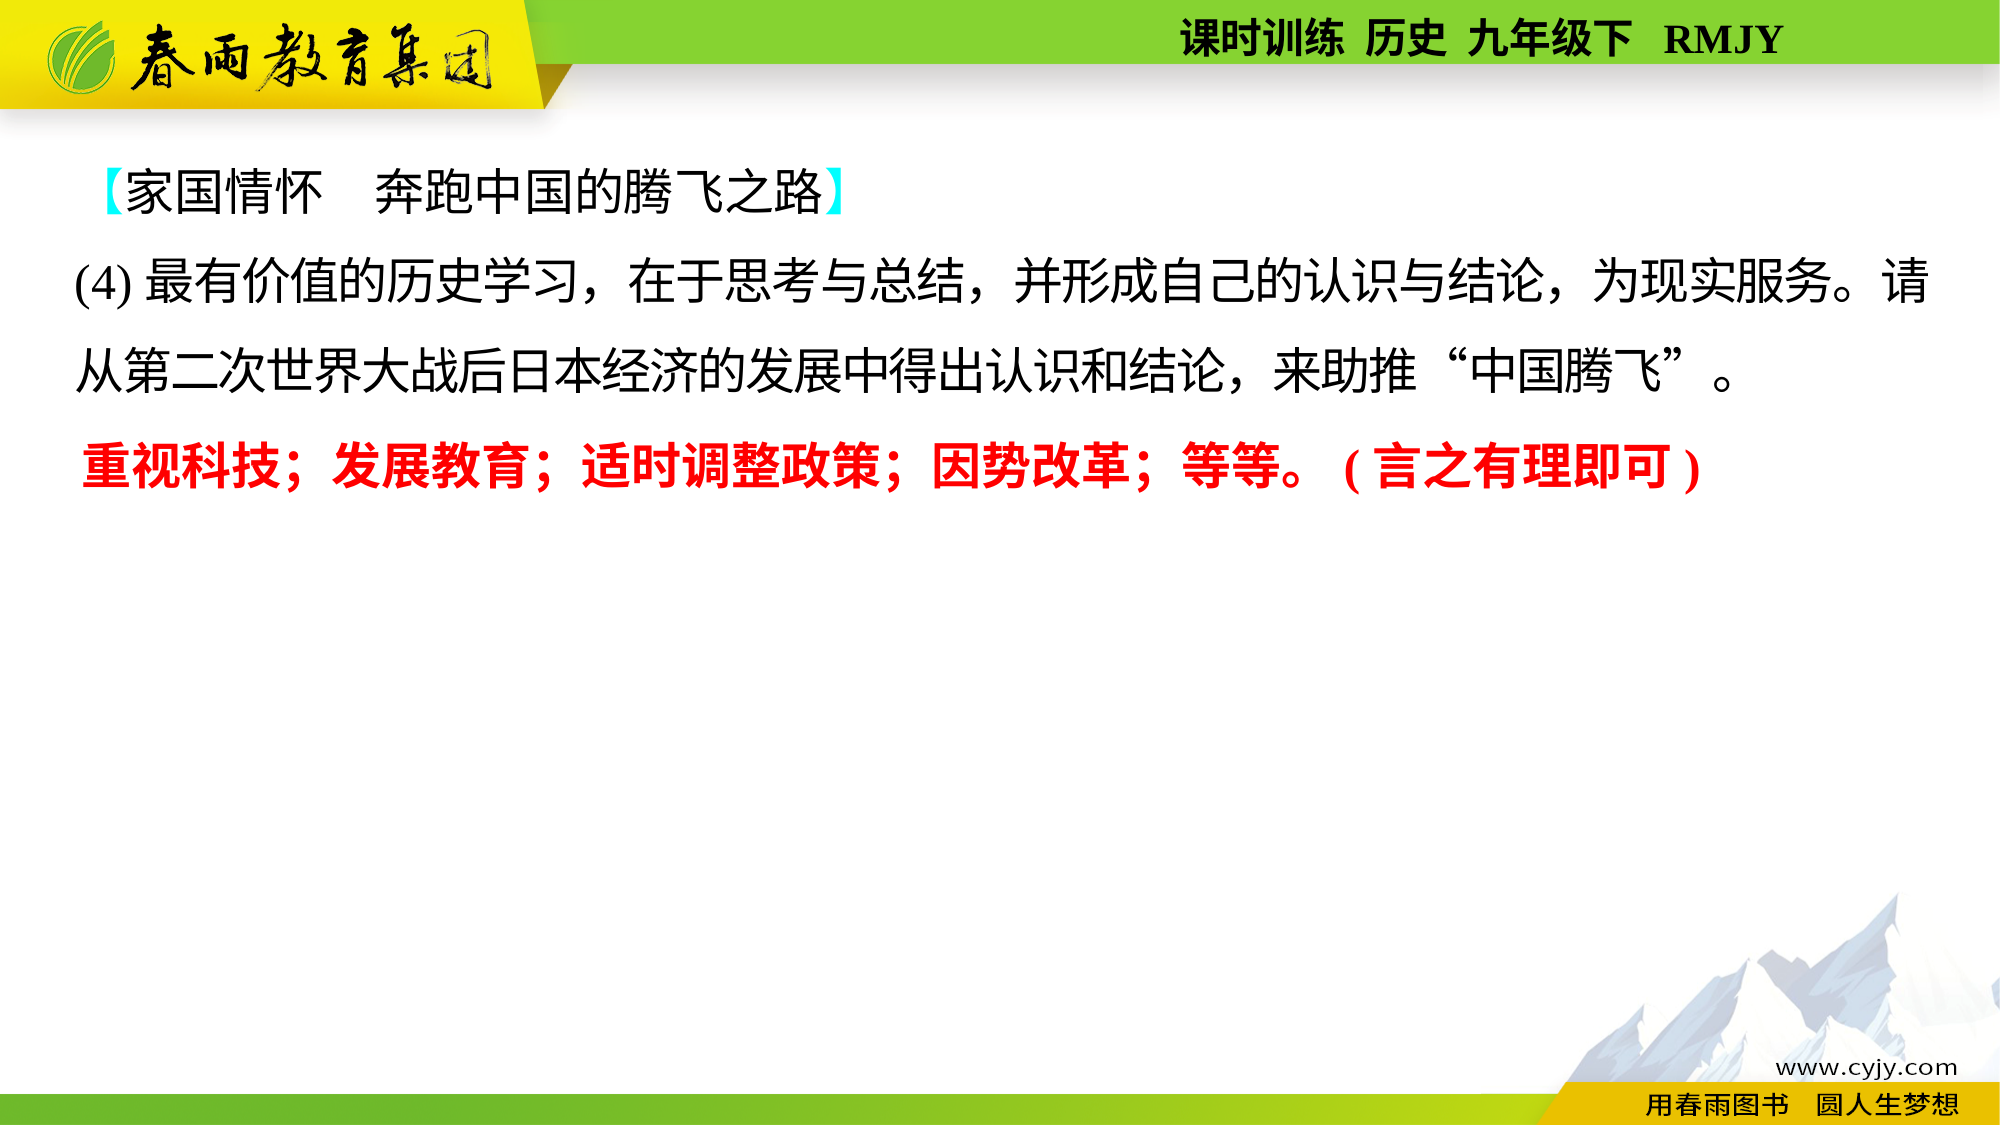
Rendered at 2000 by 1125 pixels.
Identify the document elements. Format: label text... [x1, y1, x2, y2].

text_box 重视科技；发展教育；适时调整政策；因势改革；等等。(言之有理即可) [66, 397, 1910, 502]
list 【家国情怀 奔跑中国的腾飞之路】 (4)最有价值的历史学习，在于思考与总结，并形成自己的认识与结论，为现实服务。请从第二次世界大战后日本经济的发展中得出认识和结论，来助推“中国腾飞”。 [59, 122, 1944, 411]
picture [0, 0, 2000, 1125]
